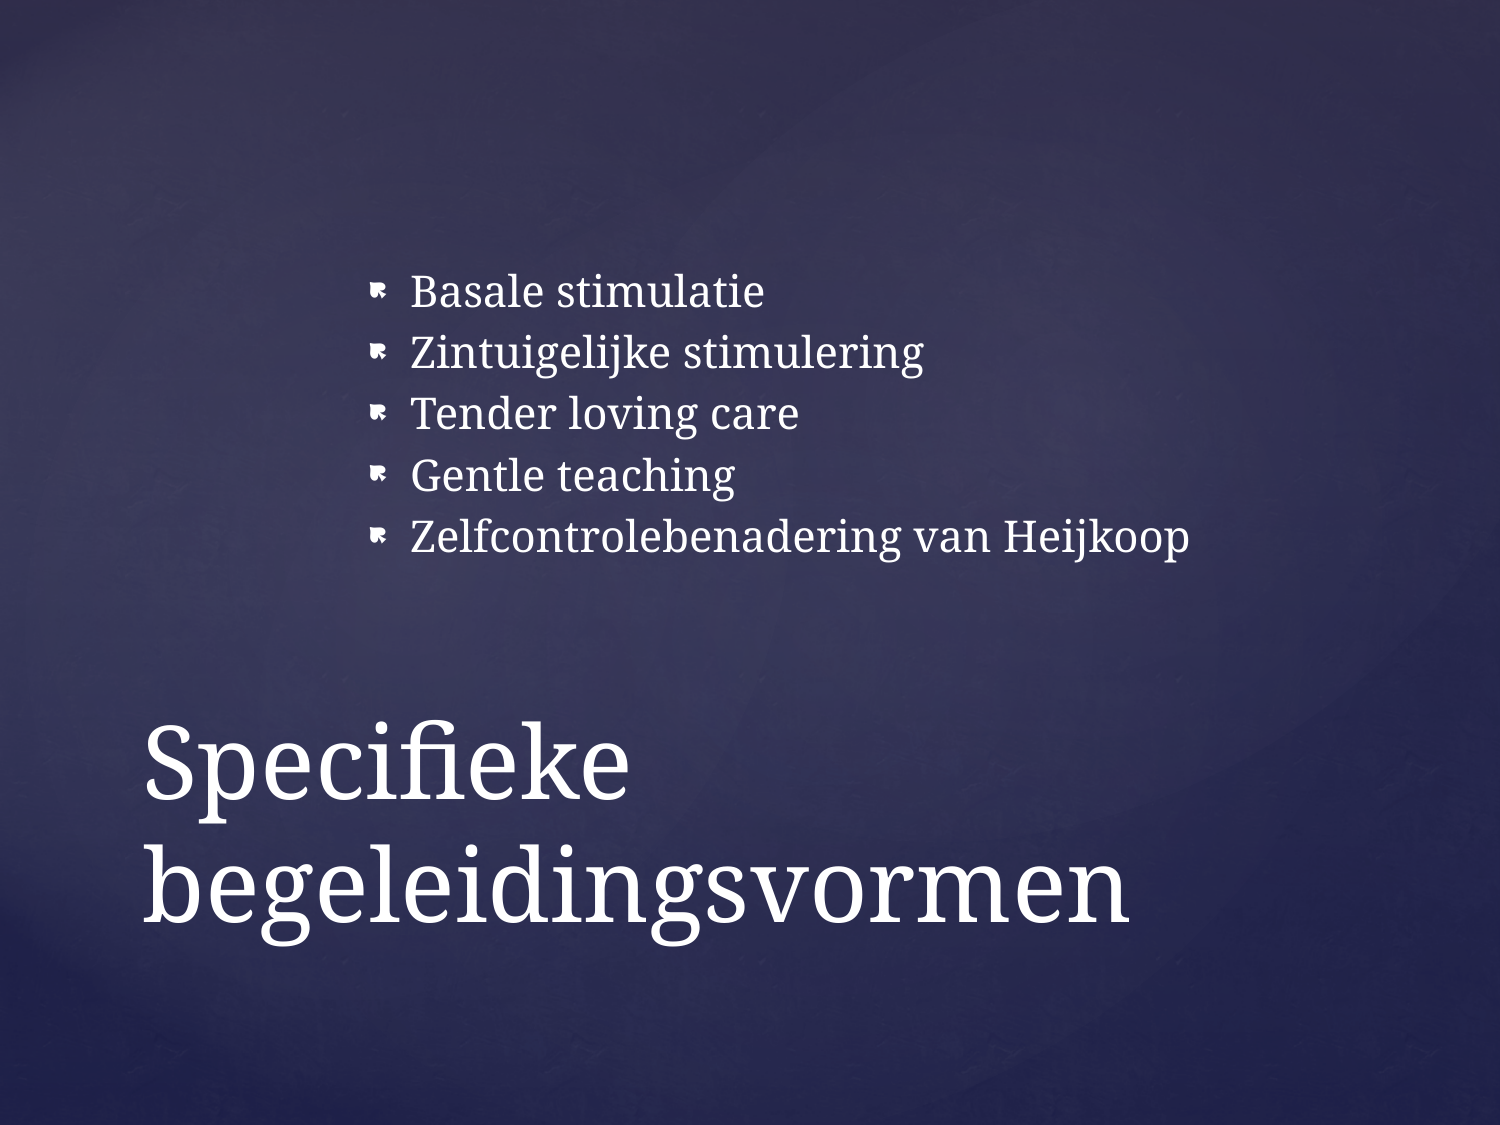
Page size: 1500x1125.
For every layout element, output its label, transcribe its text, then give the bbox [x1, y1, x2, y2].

list Basale stimulatie Zintuigelijke stimulering Tender loving care Gentle teaching Zelfcontrolebenadering van Heijkoop [350, 112, 1350, 713]
title Specifieke begeleidingsvormen [127, 800, 1365, 950]
